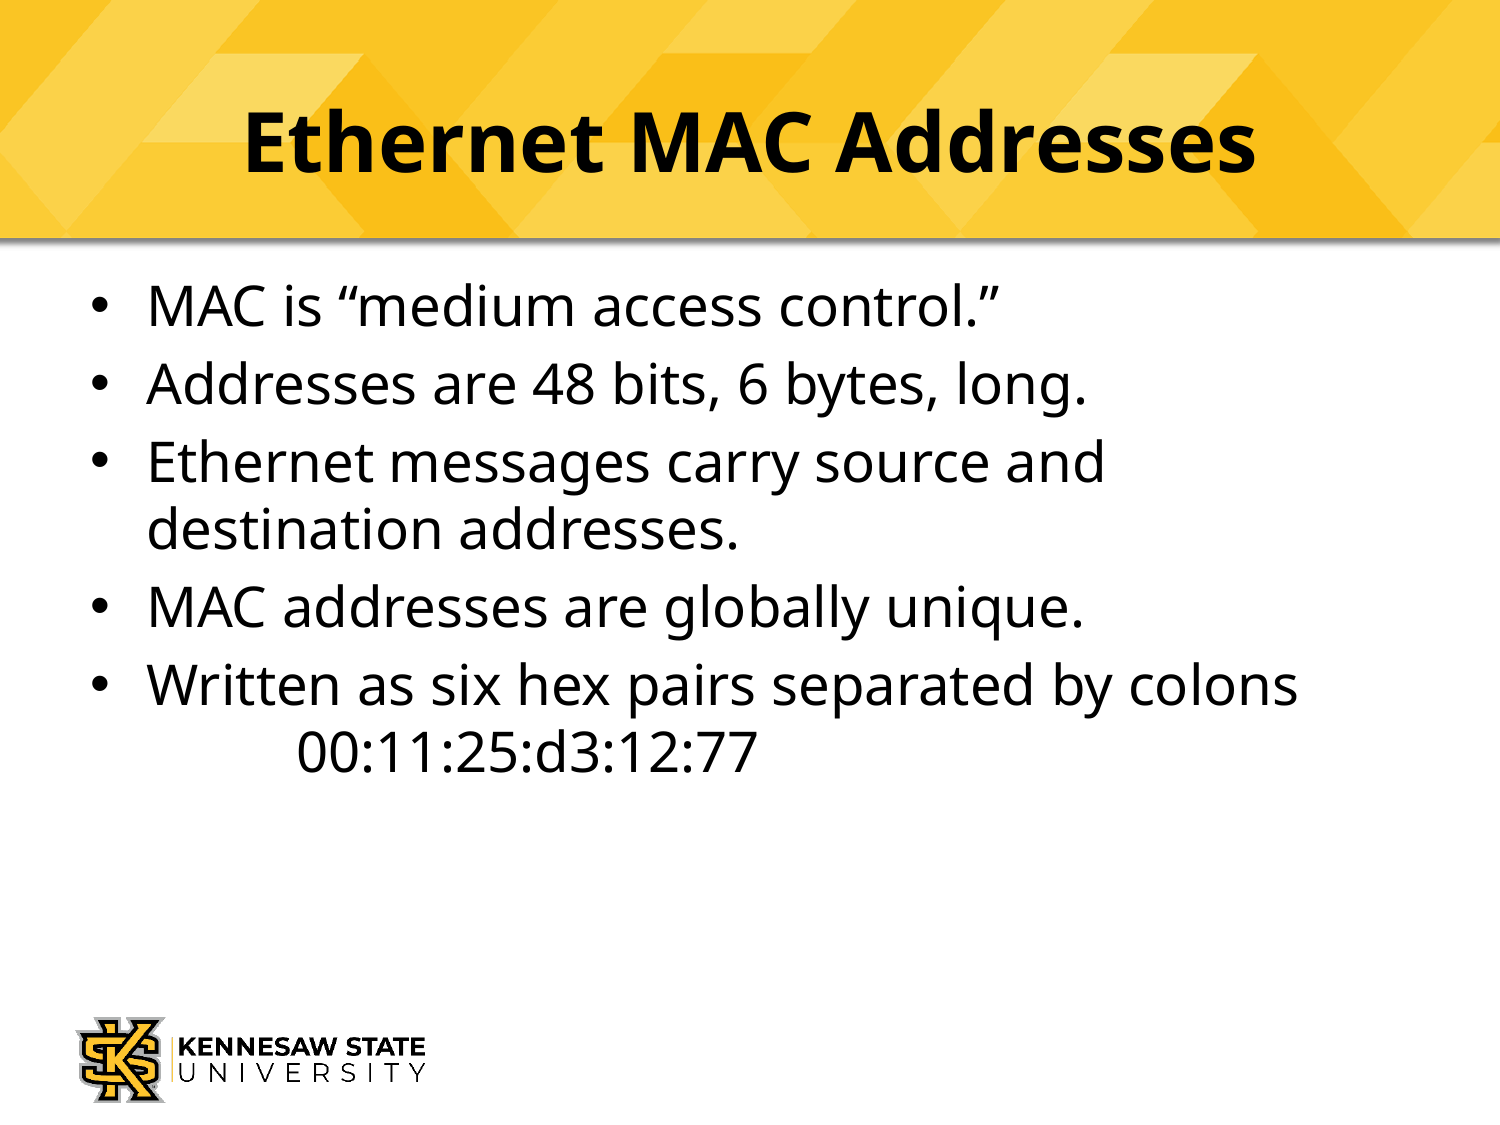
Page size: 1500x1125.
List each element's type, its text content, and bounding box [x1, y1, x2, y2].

picture [75, 1017, 425, 1103]
title Ethernet MAC Addresses [75, 45, 1425, 233]
picture [0, 0, 1500, 251]
list MAC is “medium access control.” Addresses are 48 bits, 6 bytes, long. Ethernet messages carry source and destination addresses. MAC addresses are globally unique. Written as six hex pairs separated by colons 00:11:25:d3:12:77 [75, 262, 1425, 1005]
